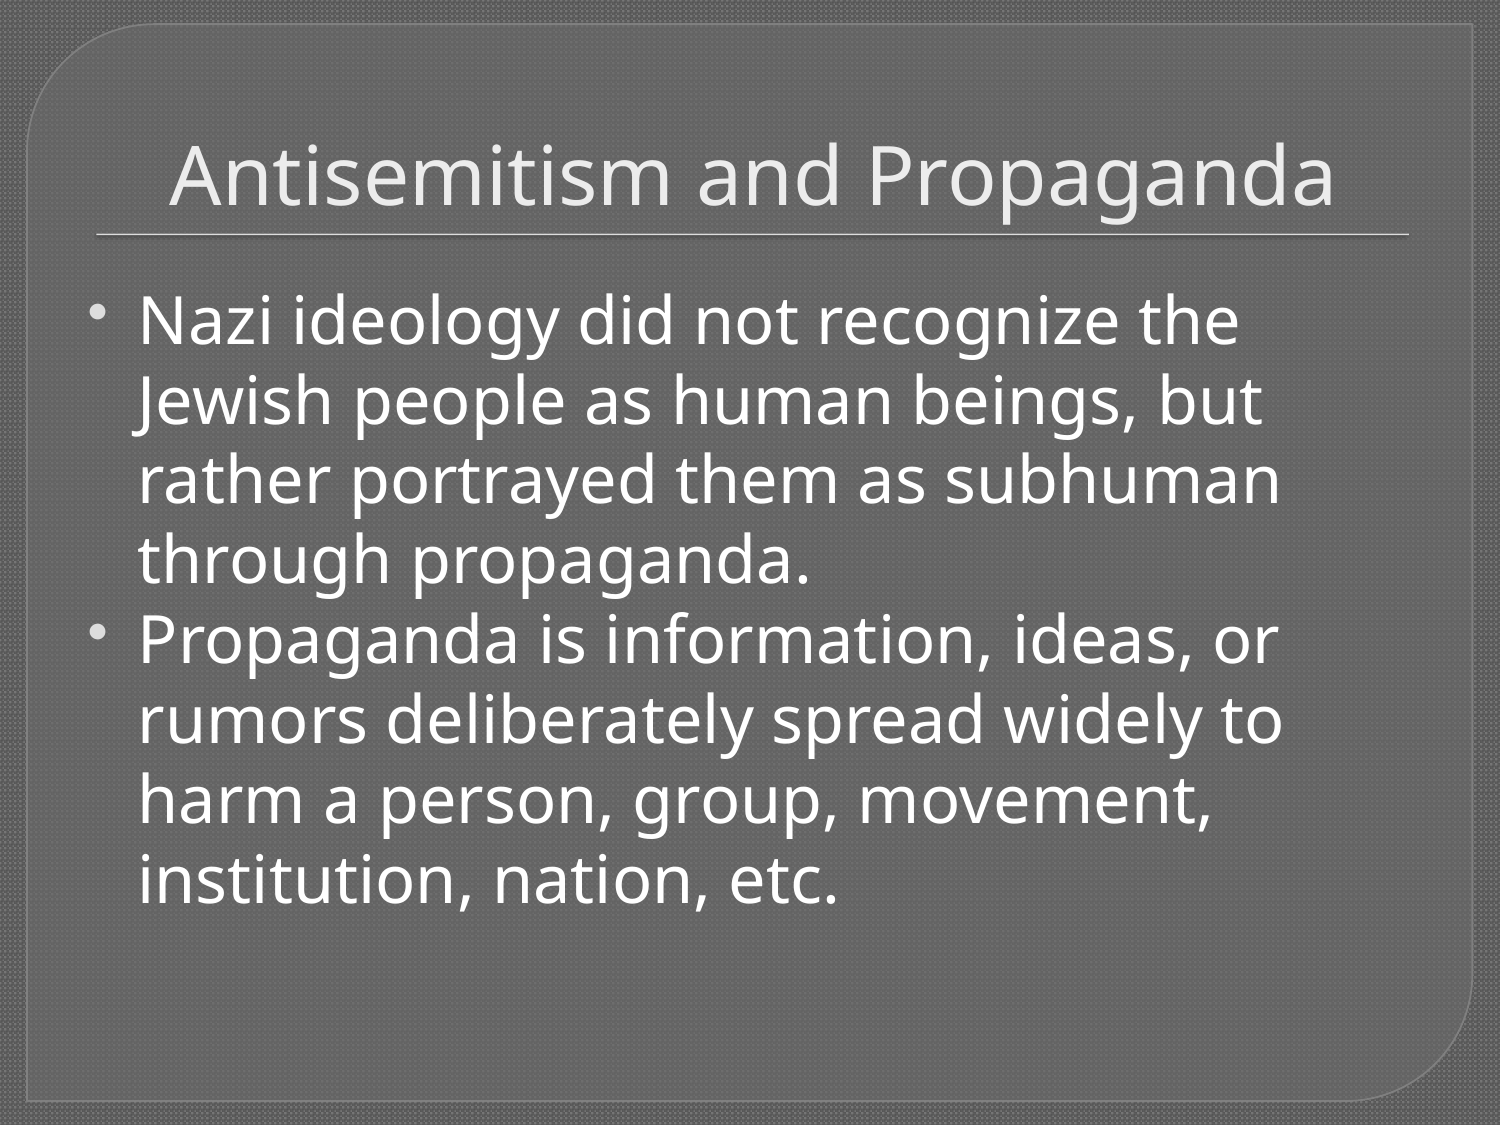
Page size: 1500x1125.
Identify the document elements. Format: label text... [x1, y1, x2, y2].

title Antisemitism and Propaganda [75, 41, 1425, 230]
list Nazi ideology did not recognize the Jewish people as human beings, but rather portrayed them as subhuman through propaganda. Propaganda is information, ideas, or rumors deliberately spread widely to harm a person, group, movement, institution, nation, etc. [75, 270, 1425, 1013]
